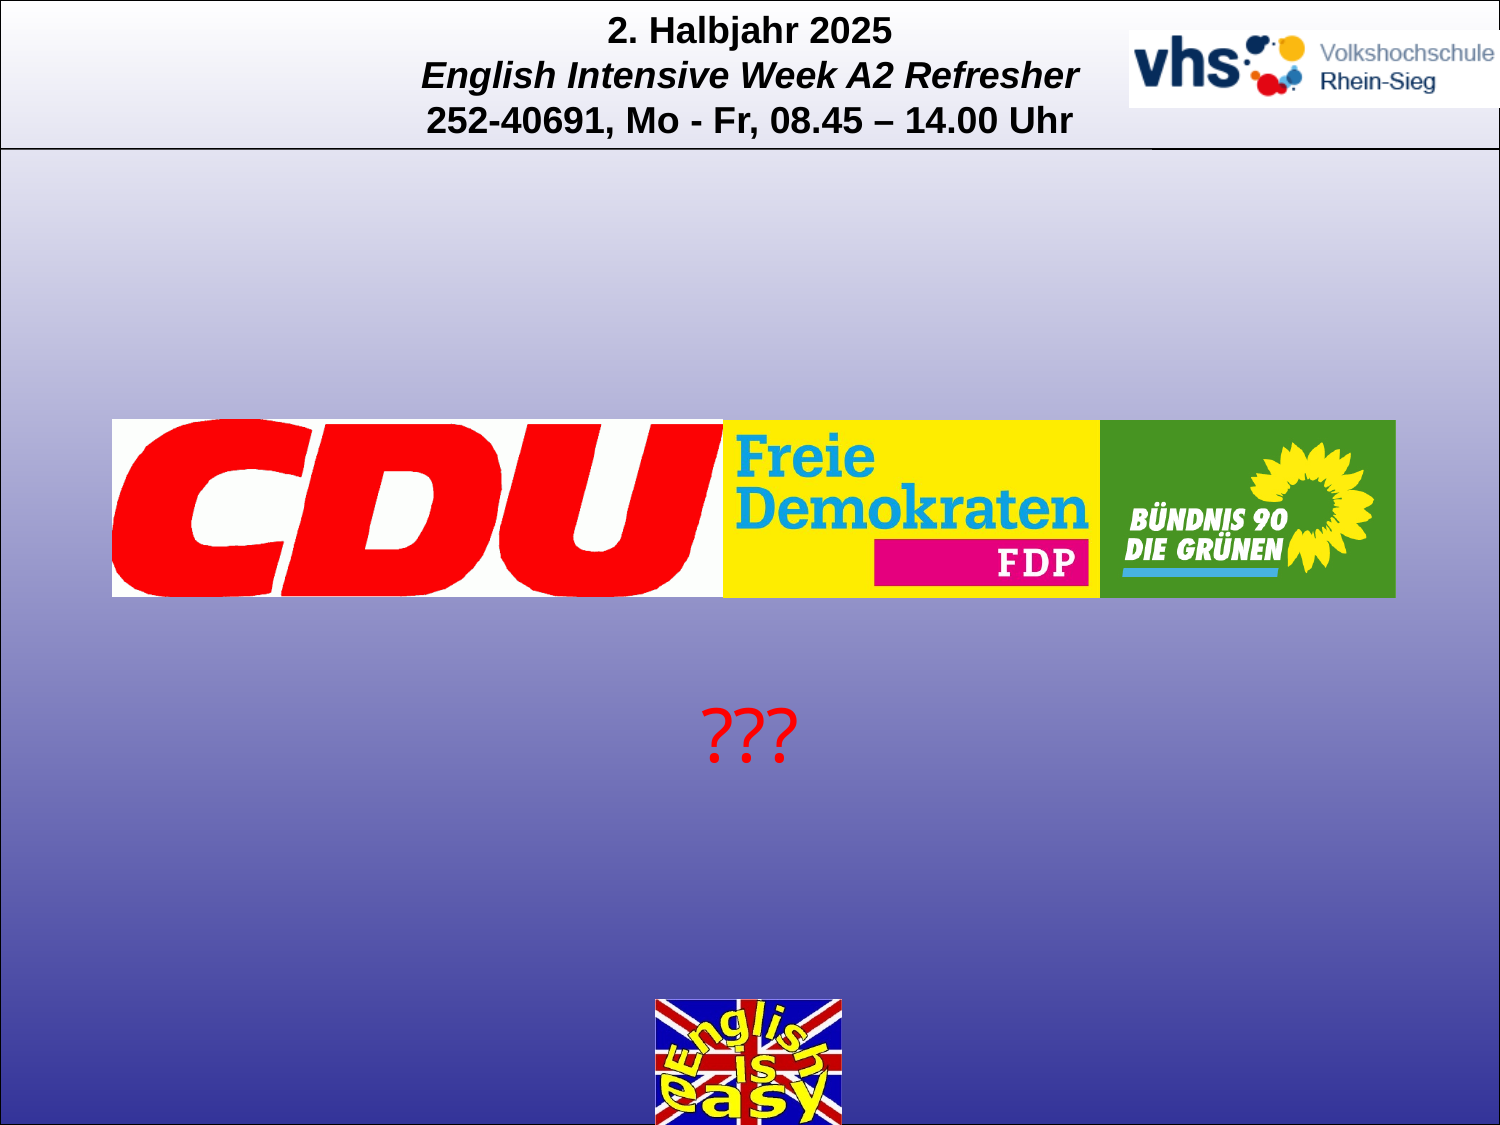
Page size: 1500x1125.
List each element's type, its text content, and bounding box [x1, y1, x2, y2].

text_box ??? [0, 680, 1500, 786]
picture [655, 999, 842, 1125]
picture [111, 419, 1396, 599]
picture [1129, 30, 1500, 108]
